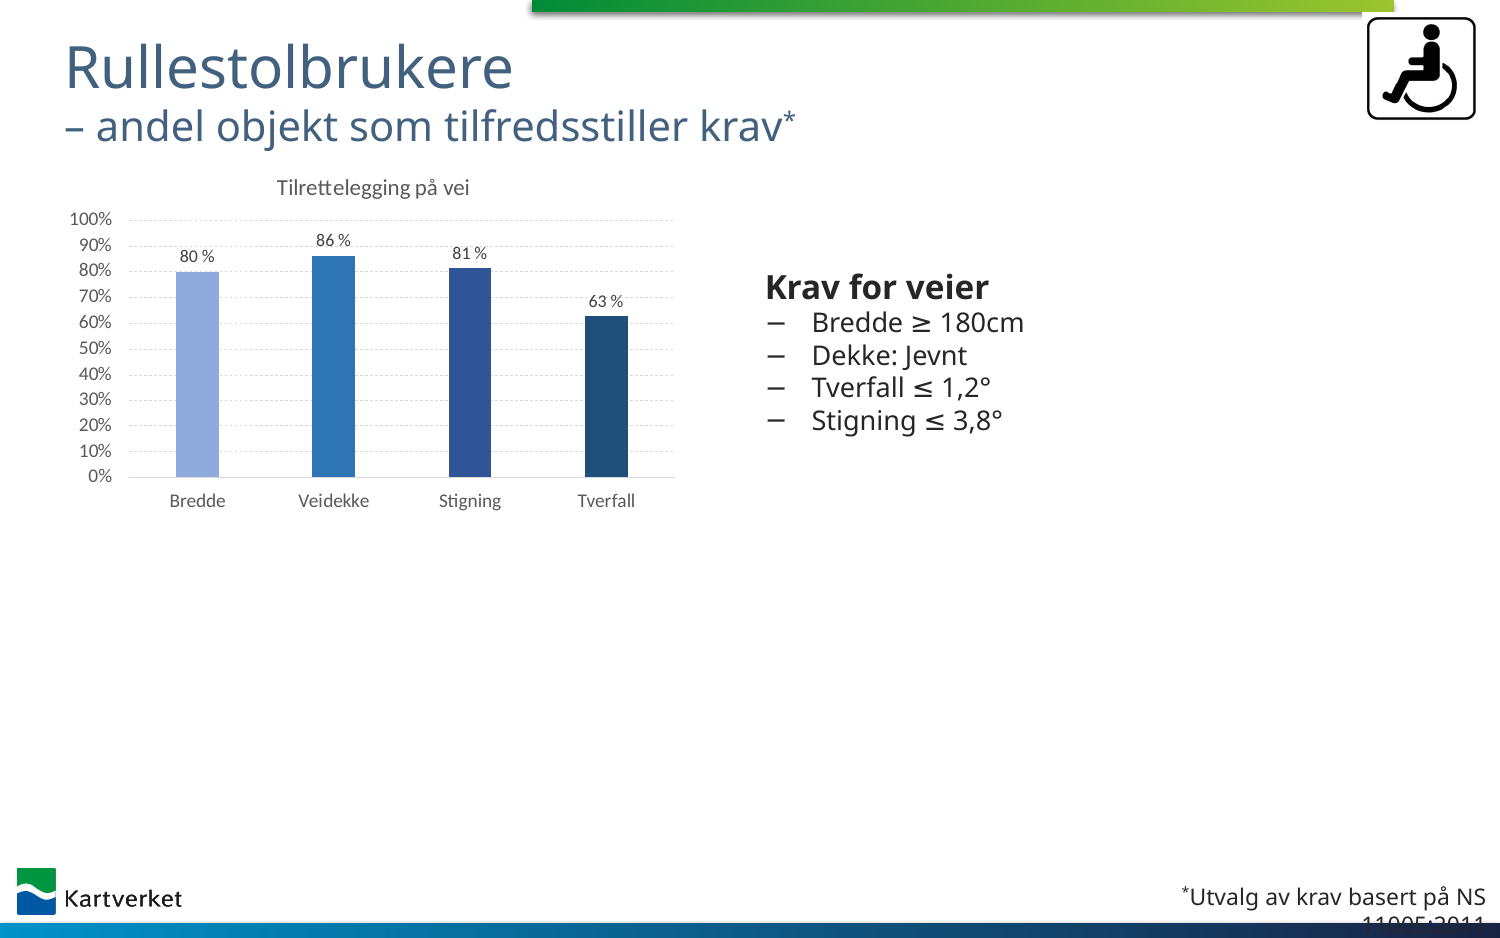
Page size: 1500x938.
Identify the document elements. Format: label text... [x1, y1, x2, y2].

text_box Rullestolbrukere – andel objekt som tilfredsstiller krav* [49, 25, 1431, 158]
picture [62, 166, 685, 519]
text_box *Utvalg av krav basert på NS 11005:2011 [1068, 873, 1500, 938]
picture [1362, 12, 1481, 126]
text_box Krav for veier Bredde ≥ 180cm Dekke: Jevnt Tverfall ≤ 1,2° Stigning ≤ 3,8° [750, 258, 1234, 444]
